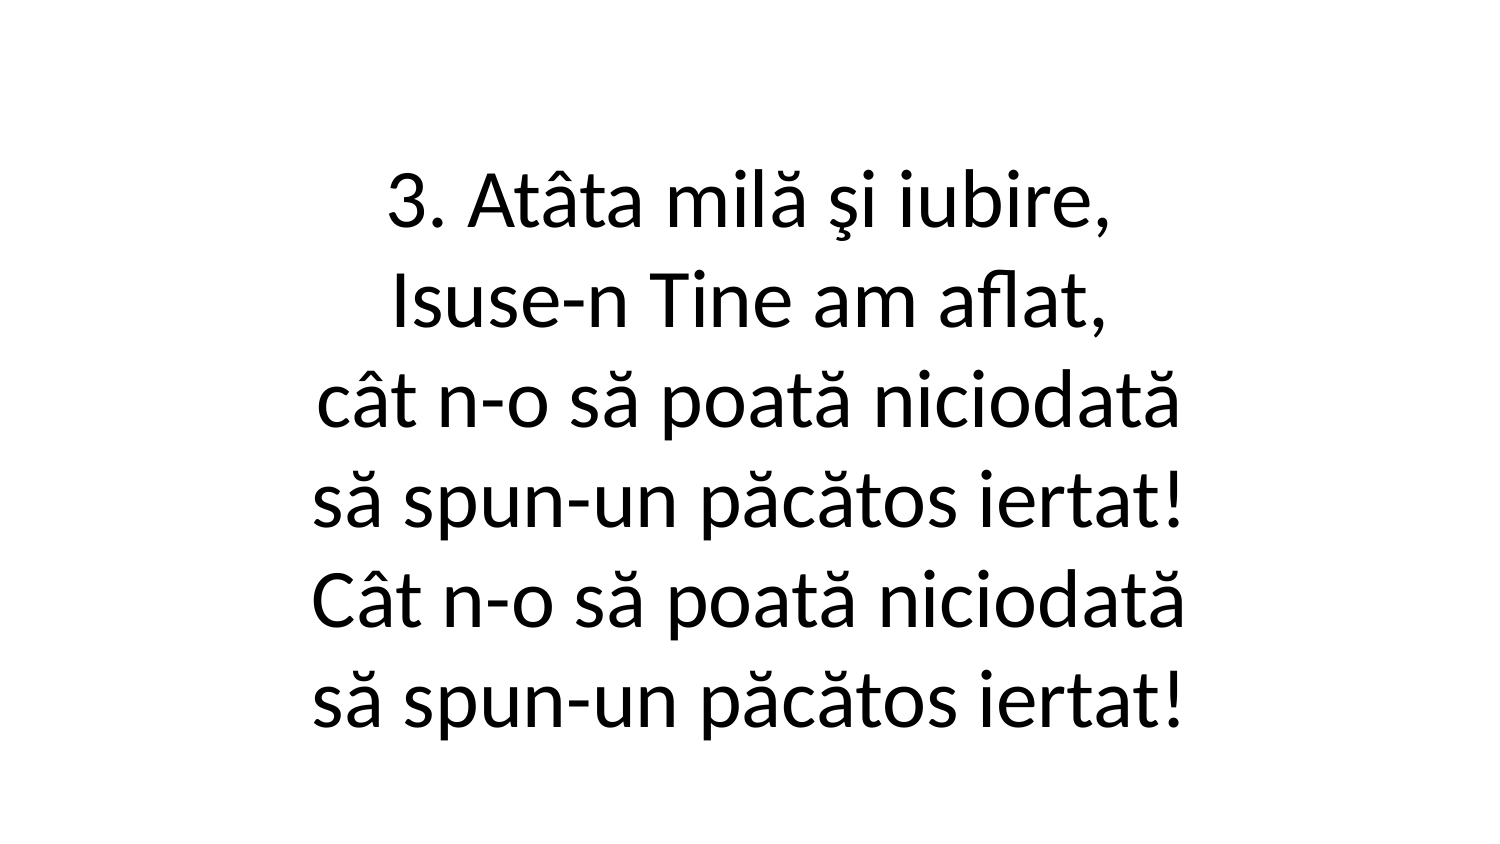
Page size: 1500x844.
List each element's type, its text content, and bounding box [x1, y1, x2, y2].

text_box 3. Atâta milă şi iubire, Isuse-n Tine am aflat, cât n-o să poată niciodată să spun-un păcătos iertat! Cât n-o să poată niciodată să spun-un păcătos iertat! [296, 92, 1204, 752]
